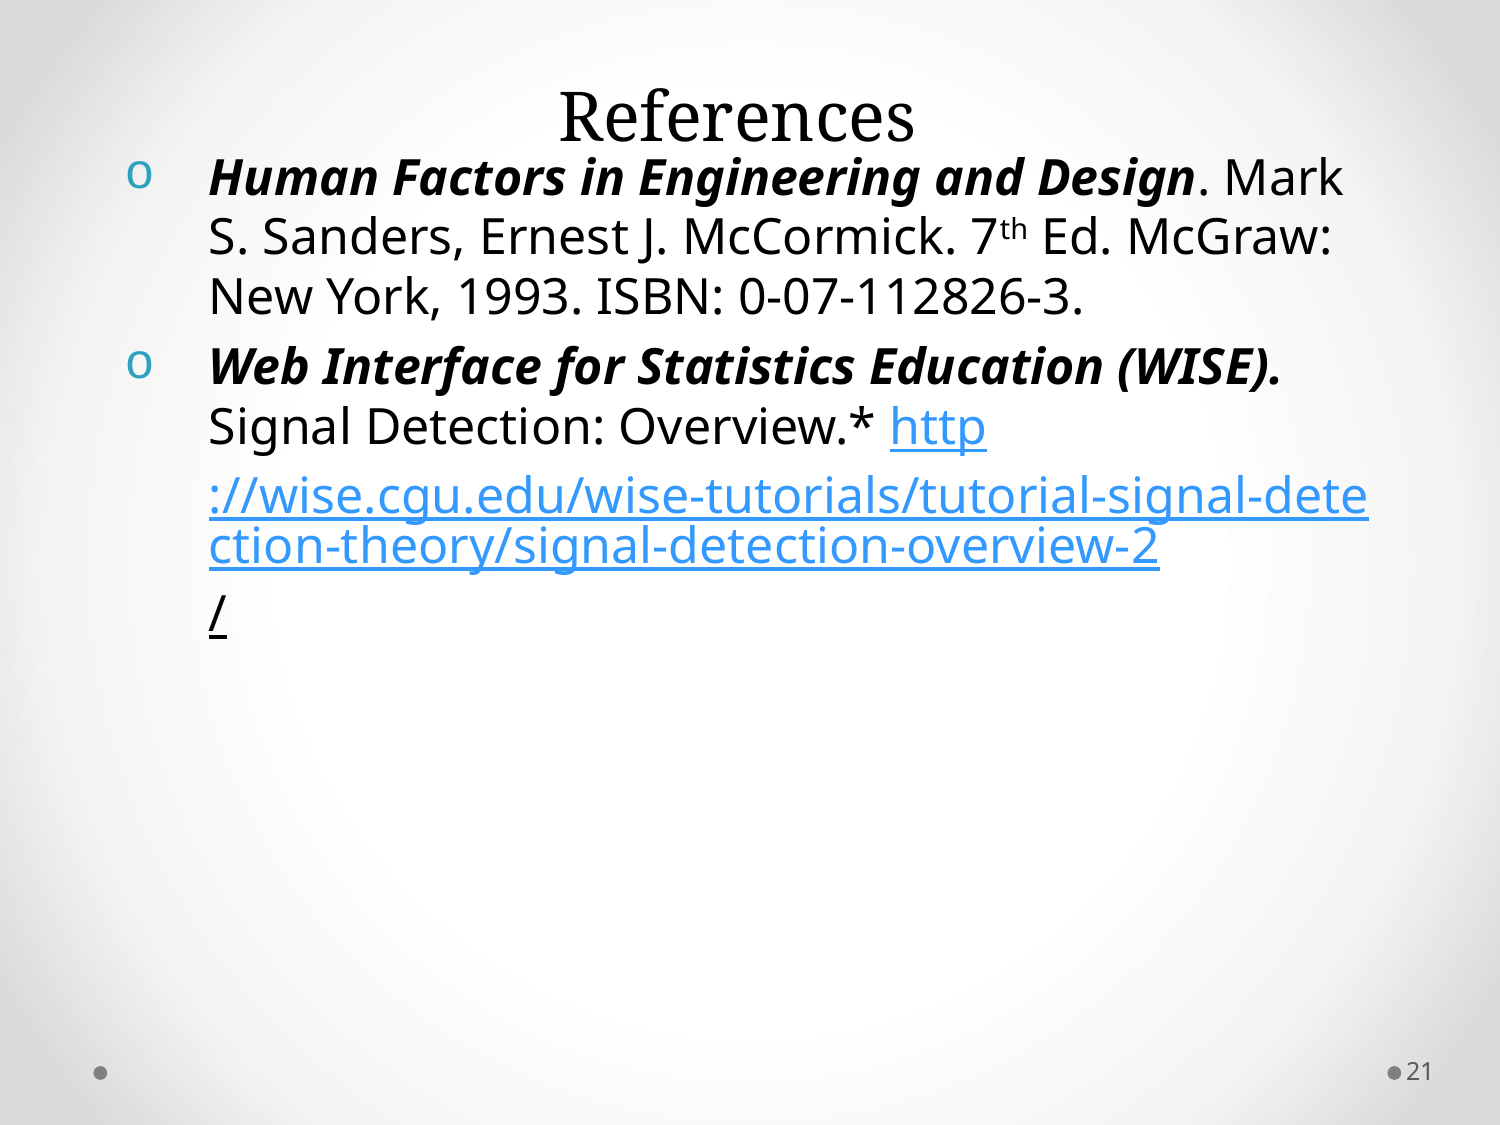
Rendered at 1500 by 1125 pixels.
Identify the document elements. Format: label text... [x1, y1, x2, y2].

title References [62, 62, 1413, 163]
picture [0, 0, 1500, 1125]
list Human Factors in Engineering and Design. Mark S. Sanders, Ernest J. McCormick. 7th Ed. McGraw: New York, 1993. ISBN: 0-07-112826-3. Web Interface for Statistics Education (WISE). Signal Detection: Overview.* http://wise.cgu.edu/wise-tutorials/tutorial-signal-detection-theory/signal-detection-overview-2/ [50, 137, 1400, 1113]
slide_number 21 [1401, 1042, 1494, 1103]
